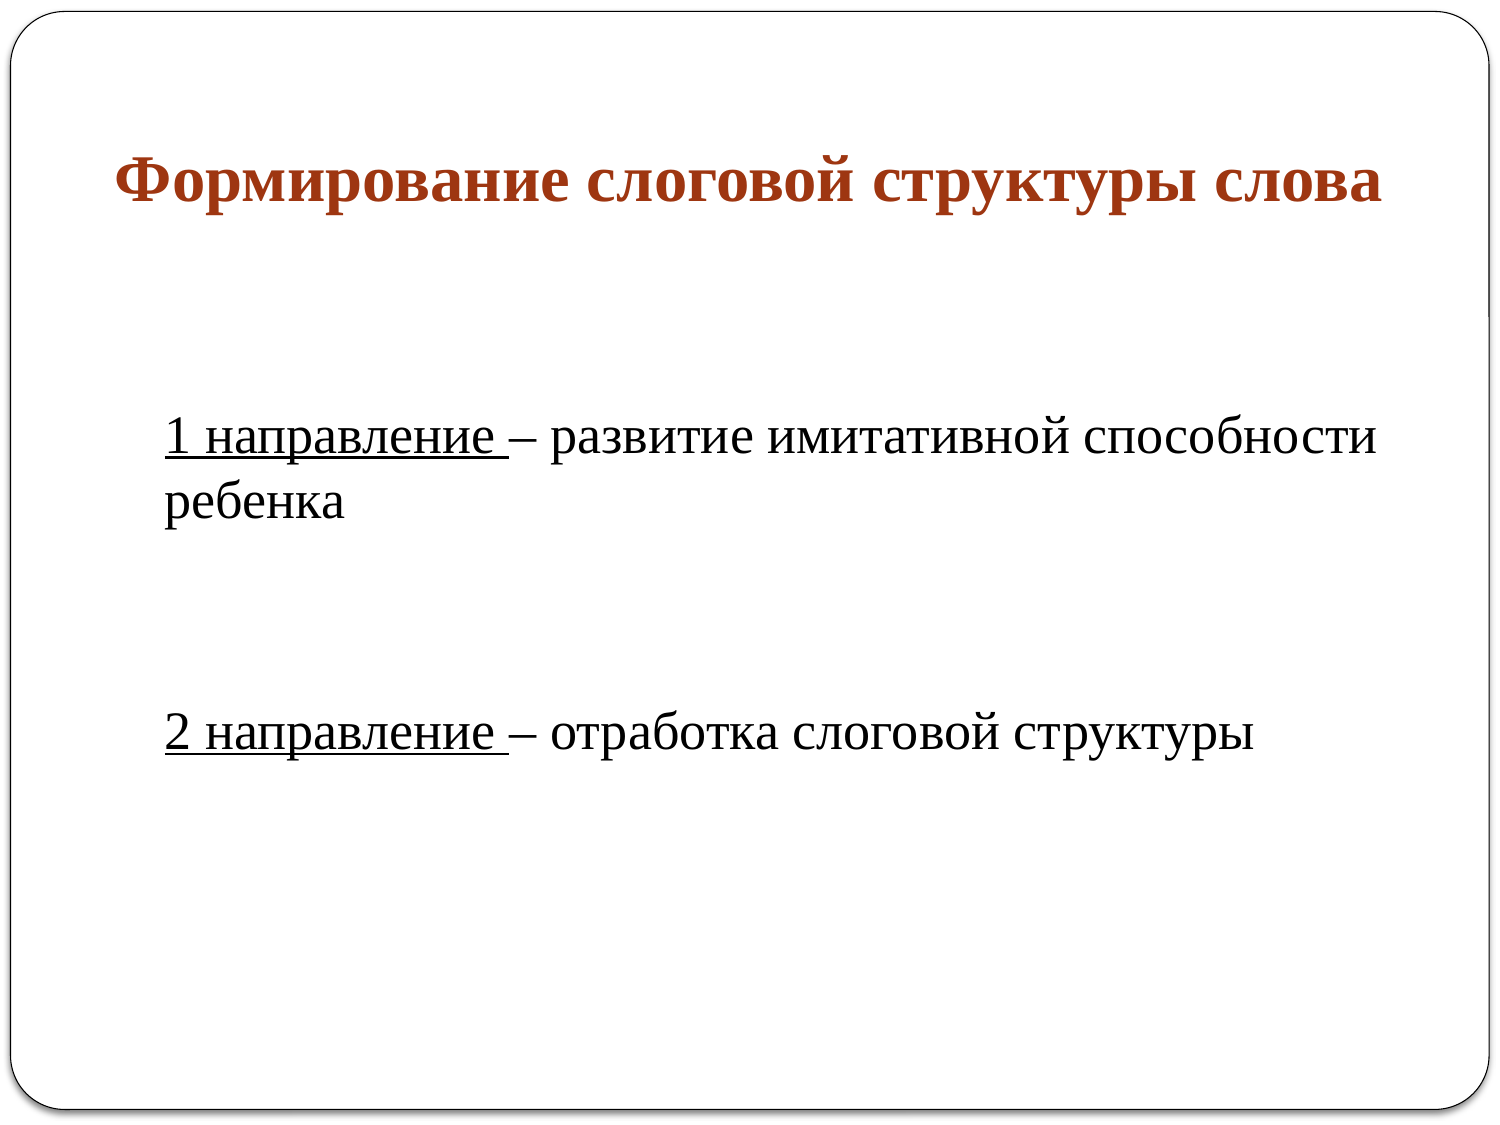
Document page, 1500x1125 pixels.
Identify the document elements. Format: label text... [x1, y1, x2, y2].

title Формирование слоговой структуры слова [76, 42, 1423, 231]
list 1 направление – развитие имитативной способности ребенка 2 направление – отработка слоговой структуры [150, 237, 1425, 988]
